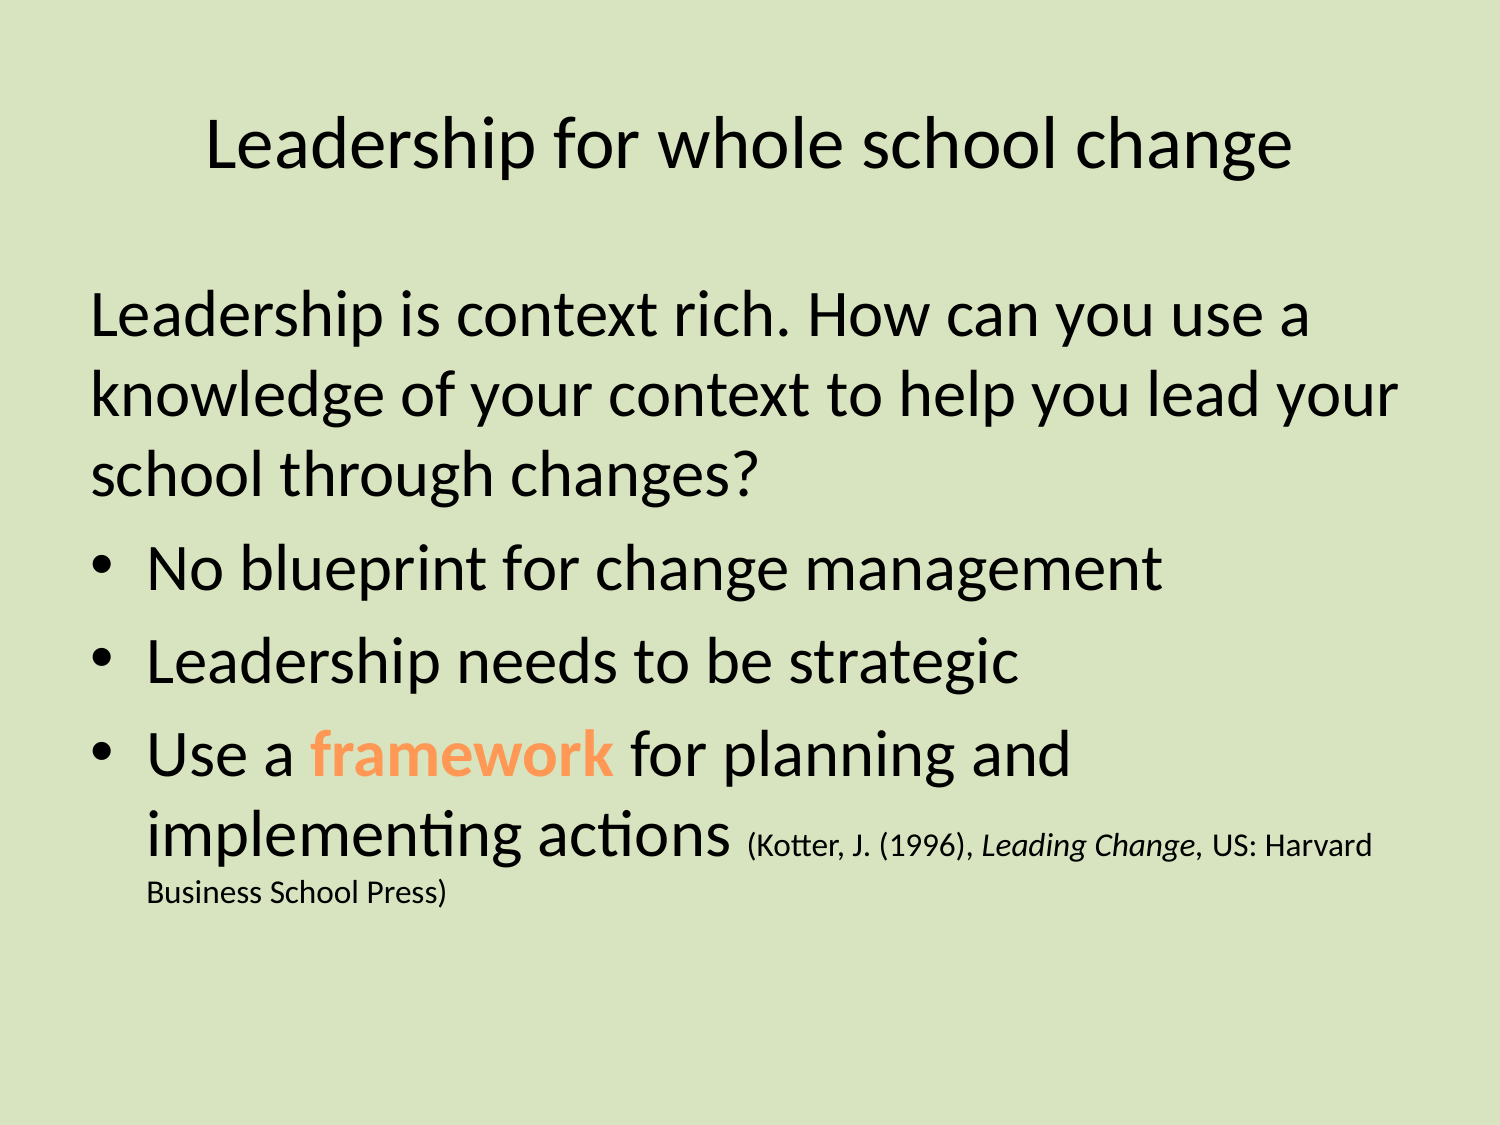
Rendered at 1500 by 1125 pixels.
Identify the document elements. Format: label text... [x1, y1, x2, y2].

title Leadership for whole school change [75, 45, 1425, 233]
list Leadership is context rich. How can you use a knowledge of your context to help you lead your school through changes? No blueprint for change management Leadership needs to be strategic Use a framework for planning and implementing actions (Kotter, J. (1996), Leading Change, US: Harvard Business School Press) [75, 262, 1425, 1005]
